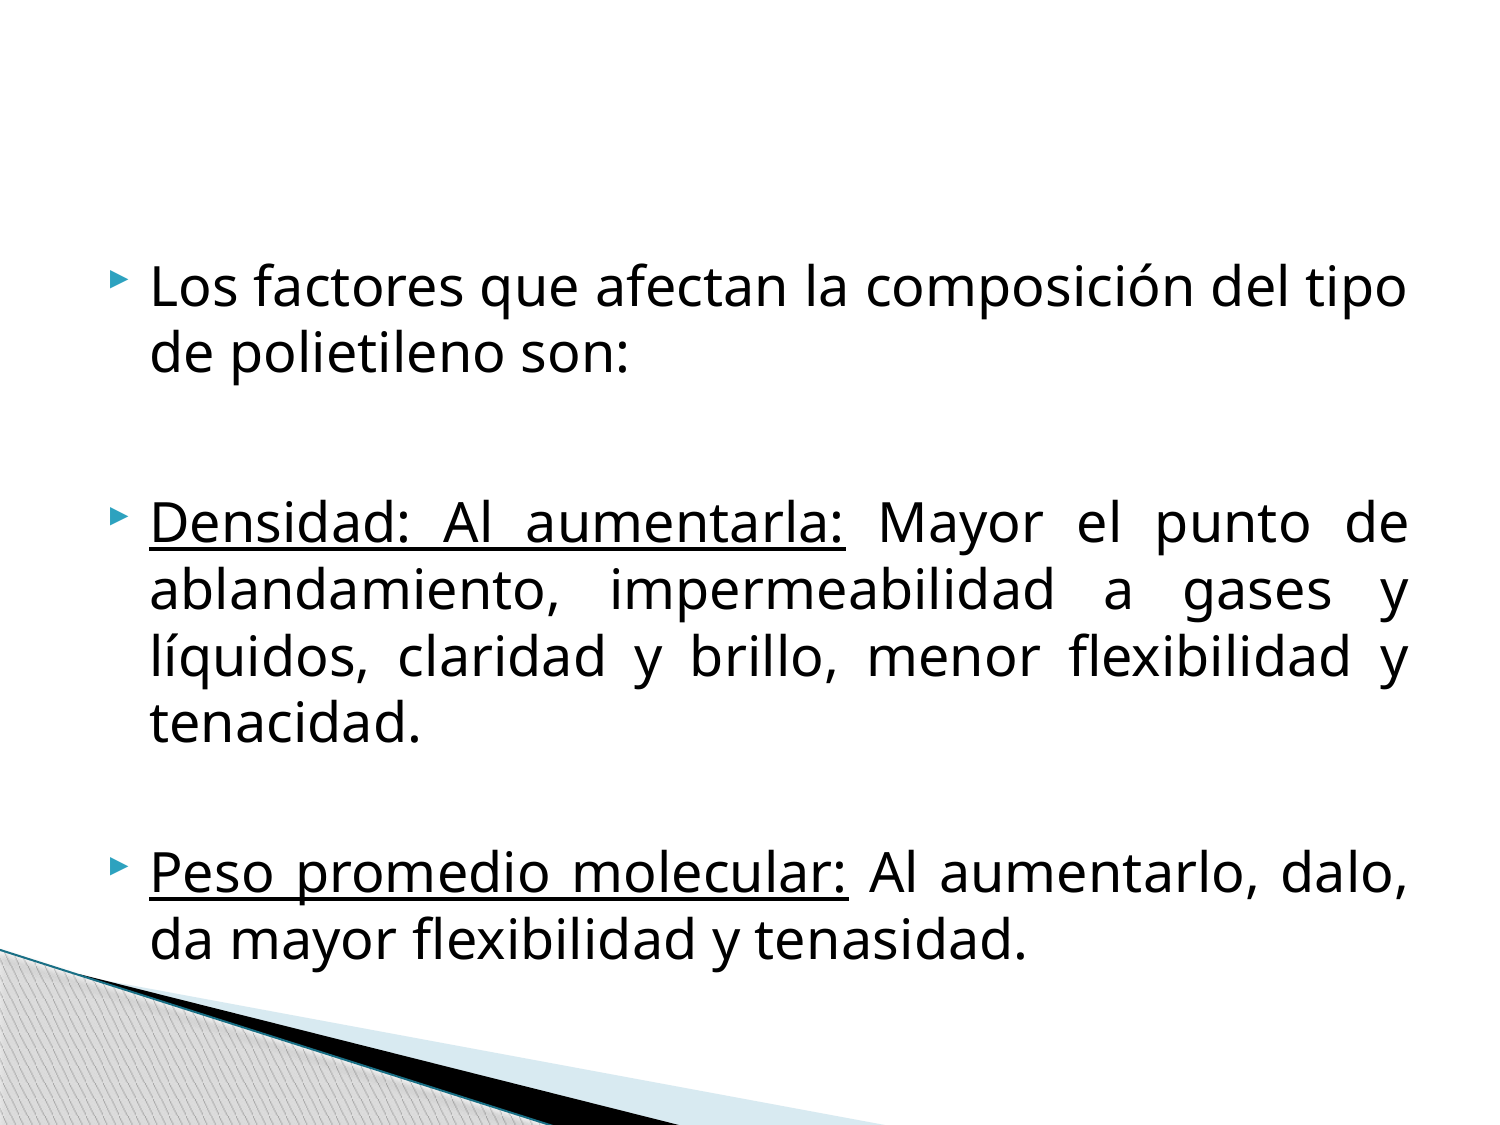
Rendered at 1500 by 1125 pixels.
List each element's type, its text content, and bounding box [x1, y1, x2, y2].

list Los factores que afectan la composición del tipo de polietileno son: Densidad: Al aumentarla: Mayor el punto de ablandamiento, impermeabilidad a gases y líquidos, claridad y brillo, menor flexibilidad y tenacidad. Peso promedio molecular: Al aumentarlo, dalo, da mayor flexibilidad y tenasidad. [75, 243, 1425, 986]
